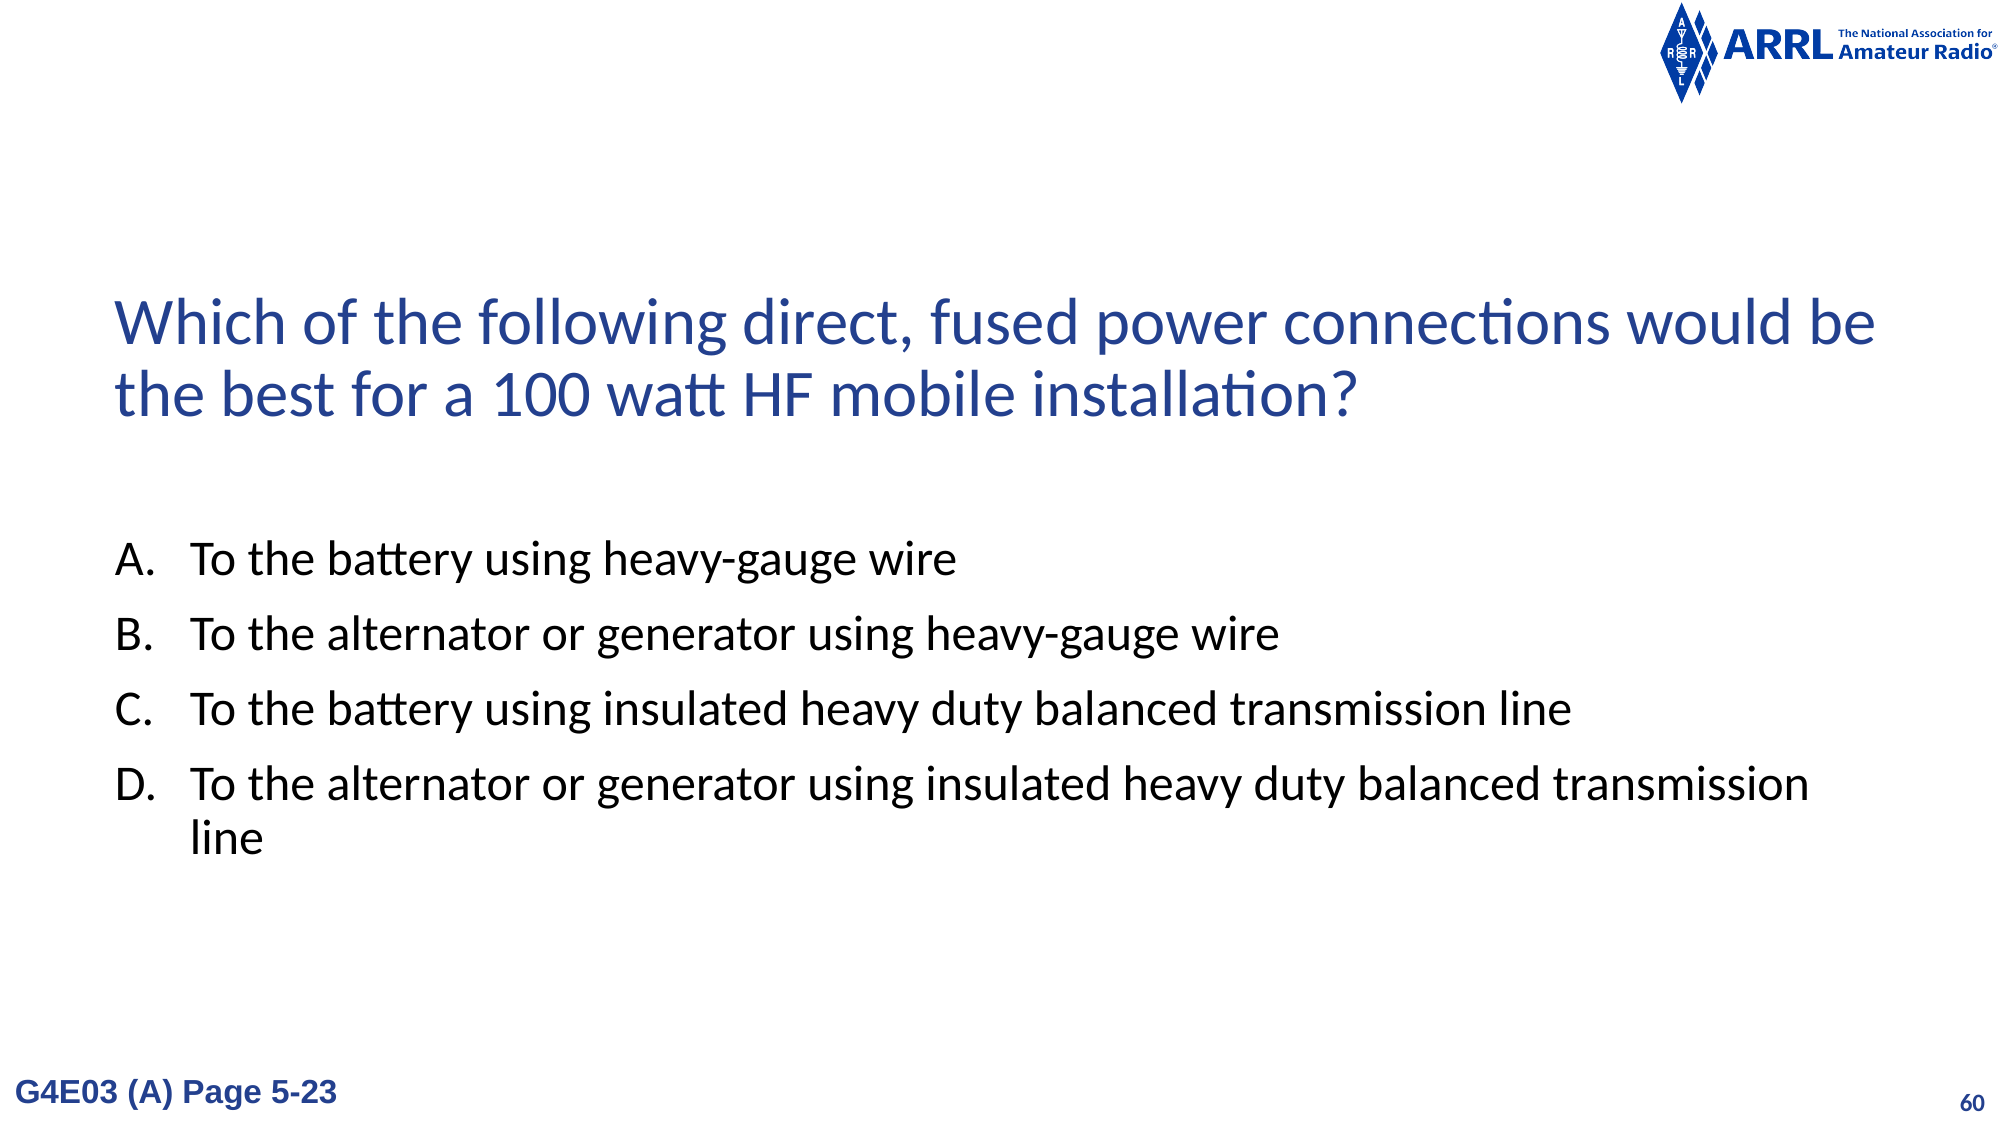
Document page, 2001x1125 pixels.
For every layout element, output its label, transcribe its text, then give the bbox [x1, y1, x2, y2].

text_box G4E03 (A) Page 5-23 [0, 1062, 1313, 1118]
text_box 60 [1899, 1079, 2000, 1125]
picture [1658, 0, 1999, 106]
title Which of the following direct, fused power connections would be the best for a 100 watt HF mobile installation? [99, 249, 1900, 468]
list To the battery using heavy-gauge wire To the alternator or generator using heavy-gauge wire To the battery using insulated heavy duty balanced transmission line To the alternator or generator using insulated heavy duty balanced transmission line [99, 525, 1900, 1005]
